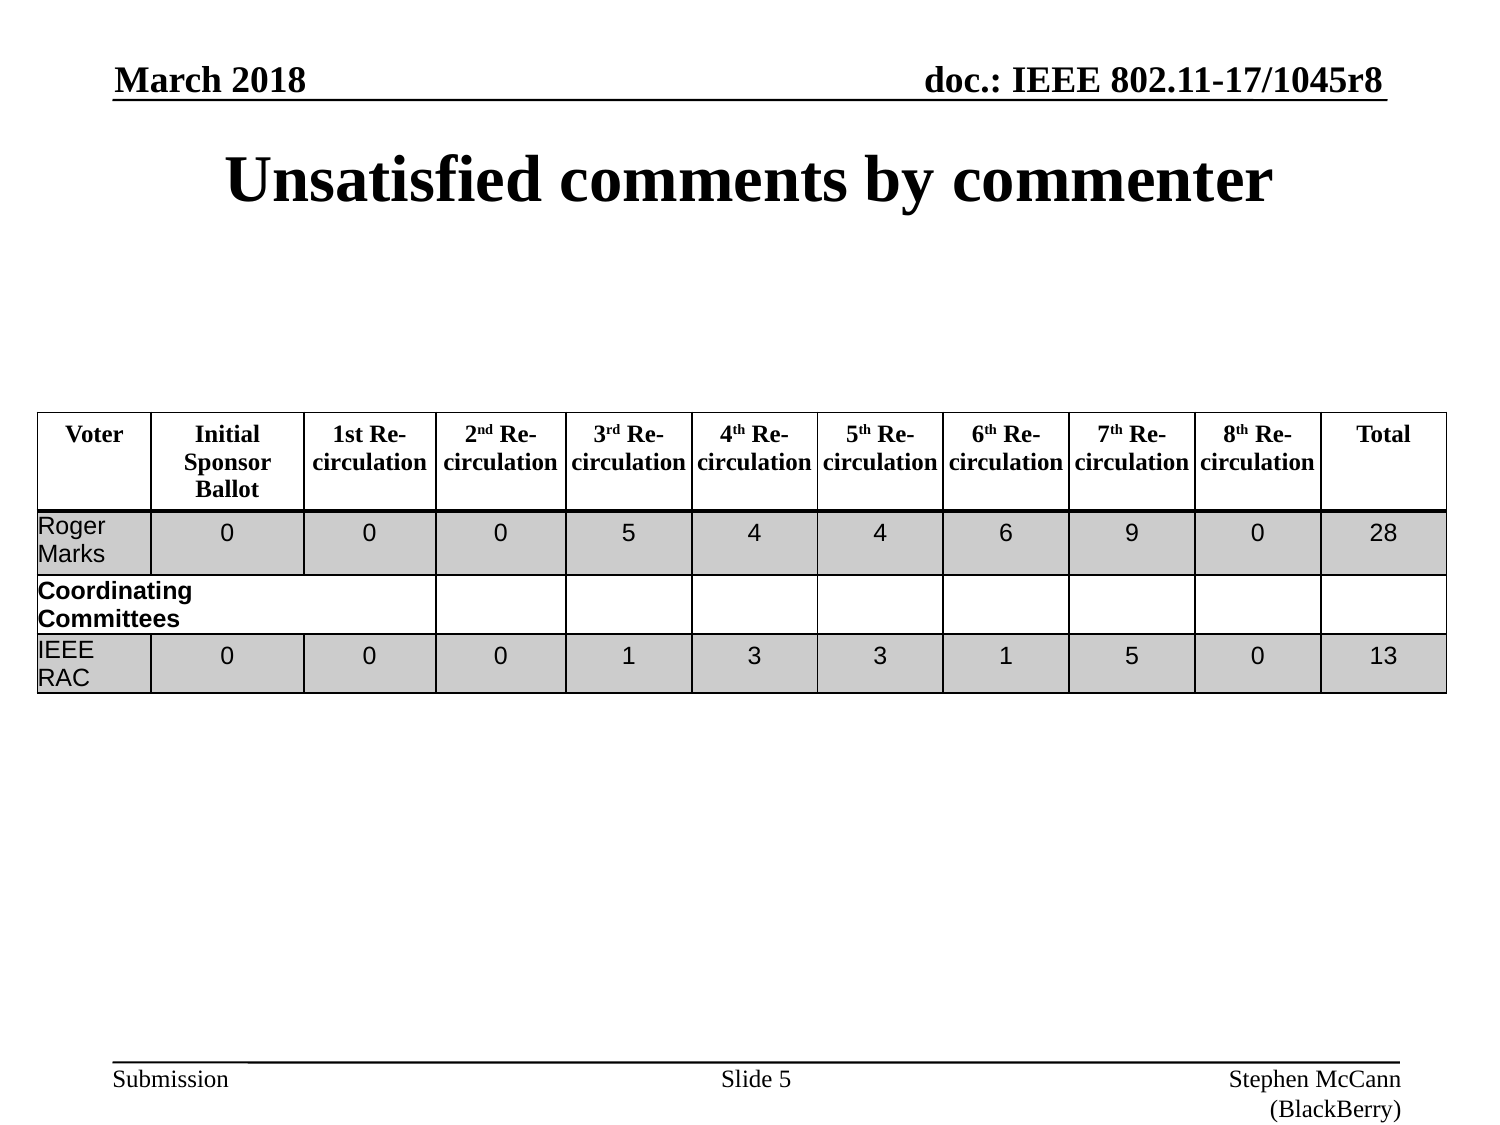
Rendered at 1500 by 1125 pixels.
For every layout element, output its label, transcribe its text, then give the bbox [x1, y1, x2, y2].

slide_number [114, 54, 374, 101]
table_cell 0 [305, 513, 435, 574]
footer Stephen McCann (BlackBerry) [1092, 1061, 1402, 1093]
table_cell 4 [818, 513, 942, 574]
table_cell 0 [152, 635, 303, 692]
table_cell IEEE RAC [38, 635, 150, 692]
table_header 7th Re-circulation [1070, 413, 1194, 509]
table_cell [1322, 576, 1446, 633]
table_cell 0 [437, 513, 565, 574]
table_header 4th Re-circulation [693, 413, 817, 509]
table_header 3rd Re-circulation [567, 413, 691, 509]
table_cell 4 [693, 513, 817, 574]
table_cell 1 [944, 635, 1068, 692]
table_cell 6 [944, 513, 1068, 574]
table_cell 5 [567, 513, 691, 574]
table_cell 3 [818, 635, 942, 692]
table_cell 3 [693, 635, 817, 692]
table_cell 9 [1070, 513, 1194, 574]
title Unsatisfied comments by commenter [52, 112, 1448, 238]
table_cell 0 [1196, 513, 1320, 574]
table_cell [1070, 576, 1194, 633]
table_cell [944, 576, 1068, 633]
table_cell 13 [1322, 635, 1446, 692]
table_header 1st Re-circulation [305, 413, 435, 509]
table_cell 5 [1070, 635, 1194, 692]
table_cell [437, 576, 565, 633]
table_cell [693, 576, 817, 633]
slide_number Slide 5 [712, 1061, 800, 1093]
table_cell [1196, 576, 1320, 633]
table_header 8th Re-circulation [1196, 413, 1320, 509]
table_cell [567, 576, 691, 633]
table_header 2nd Re-circulation [437, 413, 565, 509]
table_header Total [1322, 413, 1446, 509]
table_cell 28 [1322, 513, 1446, 574]
table_cell 1 [567, 635, 691, 692]
table_cell 0 [305, 635, 435, 692]
table_cell Roger Marks [38, 513, 150, 574]
table_cell [818, 576, 942, 633]
table_cell 0 [152, 513, 303, 574]
table_cell Coordinating Committees [38, 576, 435, 633]
table_header Initial Sponsor Ballot [152, 413, 303, 509]
table_cell 0 [1196, 635, 1320, 692]
table_header 6th Re-circulation [944, 413, 1068, 509]
table_header Voter [38, 413, 150, 509]
table_cell 0 [437, 635, 565, 692]
table_header 5th Re-circulation [818, 413, 942, 509]
